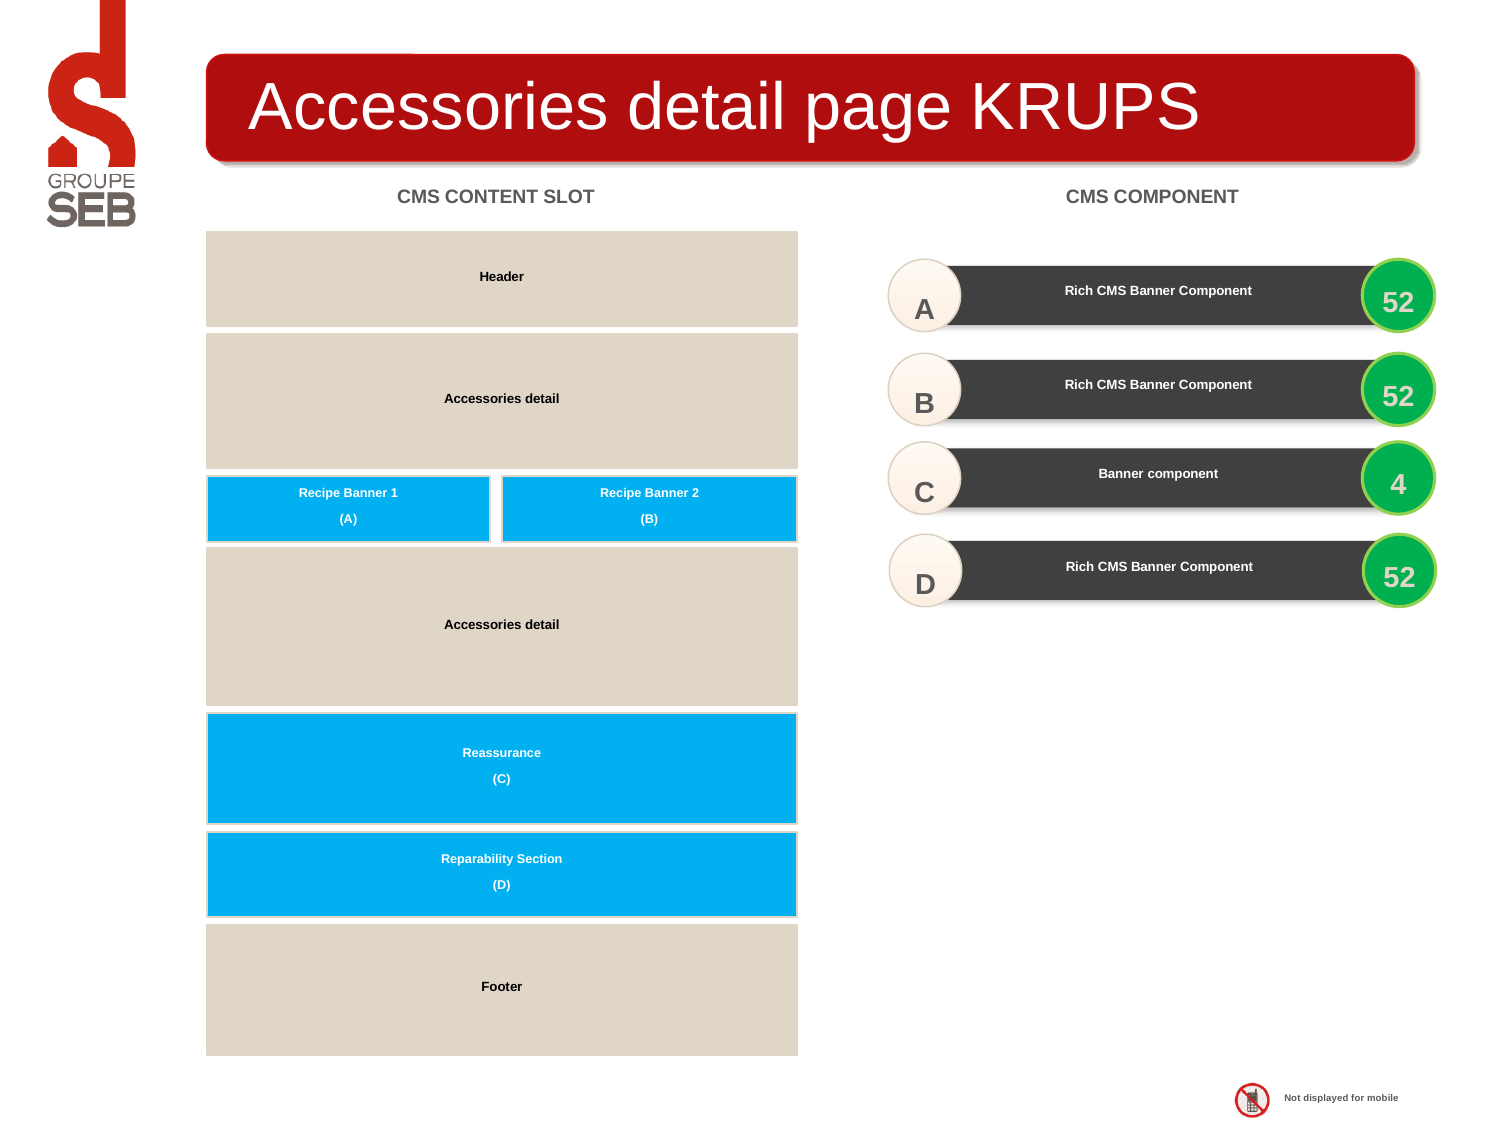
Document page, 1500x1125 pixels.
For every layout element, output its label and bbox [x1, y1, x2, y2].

text_box [204, 923, 799, 1057]
text_box [204, 711, 799, 826]
text_box [205, 474, 492, 544]
text_box [204, 830, 799, 919]
text_box [204, 332, 799, 470]
text_box [981, 172, 1324, 228]
text_box [218, 172, 774, 228]
text_box [887, 352, 1435, 426]
text_box [887, 258, 1435, 332]
text_box [1270, 1082, 1500, 1117]
picture [1233, 1081, 1270, 1118]
text_box [889, 533, 1436, 607]
picture [0, 0, 182, 266]
text_box [887, 441, 1435, 515]
text_box [204, 230, 799, 328]
text_box [204, 546, 799, 707]
title [234, 56, 1400, 149]
text_box [500, 474, 799, 544]
